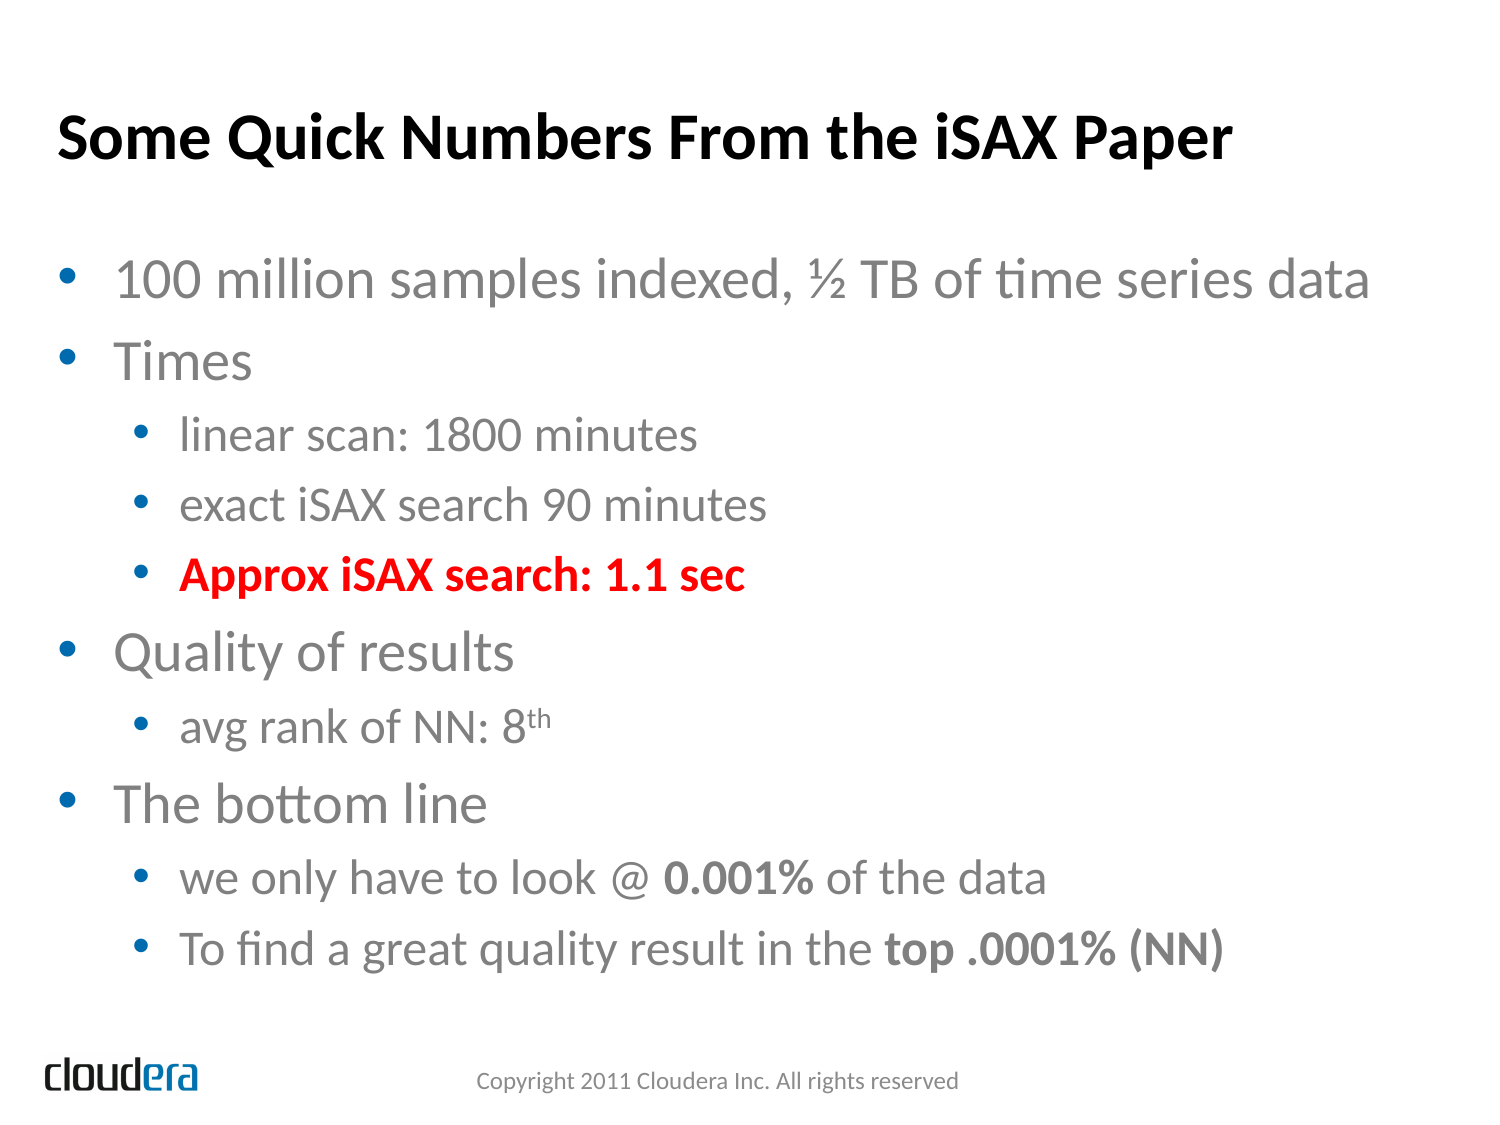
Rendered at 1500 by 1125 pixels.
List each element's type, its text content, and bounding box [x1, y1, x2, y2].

footer Copyright 2011 Cloudera Inc. All rights reserved [375, 1063, 1063, 1096]
title Some Quick Numbers From the iSAX Paper [42, 35, 1461, 232]
list 100 million samples indexed, ½ TB of time series data Times linear scan: 1800 minutes exact iSAX search 90 minutes Approx iSAX search: 1.1 sec Quality of results avg rank of NN: 8th The bottom line we only have to look @ 0.001% of the data To find a great quality result in the top .0001% (NN) [42, 232, 1461, 1043]
picture [42, 1053, 199, 1094]
